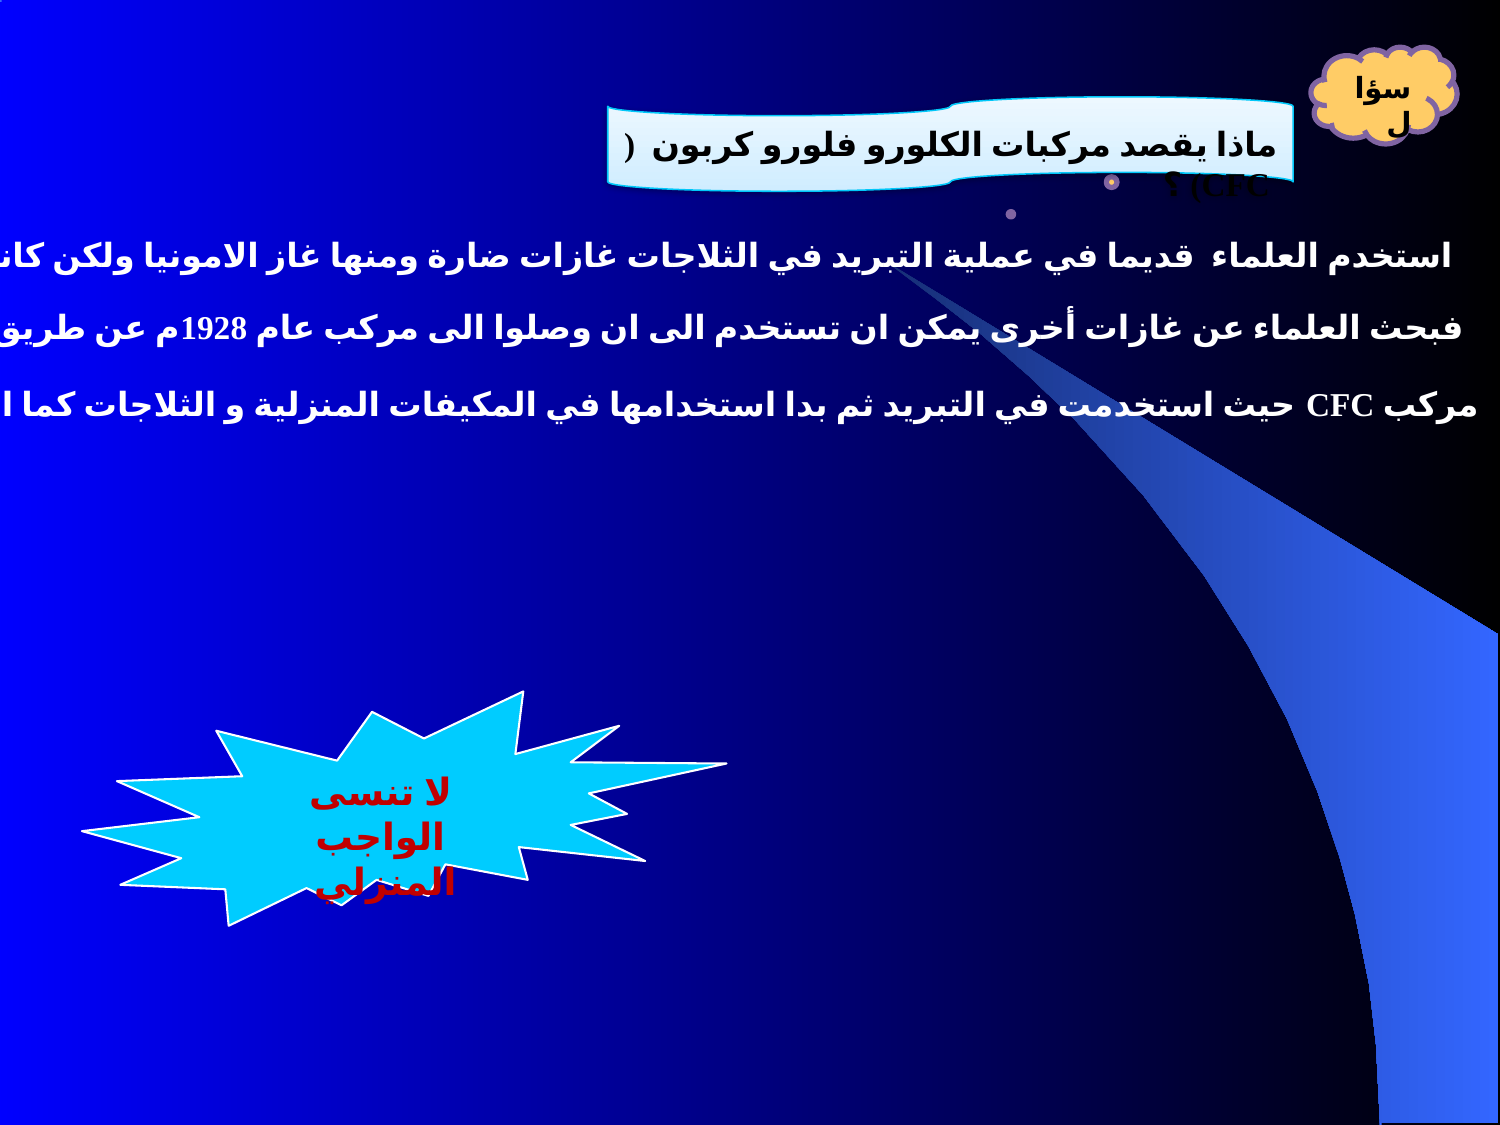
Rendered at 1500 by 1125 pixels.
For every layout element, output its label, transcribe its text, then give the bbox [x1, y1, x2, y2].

text_box سؤال [1106, 180, 1118, 188]
text_box سؤال [1310, 47, 1458, 144]
text_box استخدم العلماء قديما في عملية التبريد في الثلاجات غازات ضارة ومنها غاز الامونيا ولكن كانت أبخرته ذات رائحة كريهة [585, 211, 1470, 296]
text_box ماذا يقصد مركبات الكلورو فلورو كربون ( CFC) ؟ [606, 96, 1294, 193]
text_box مركب CFC حيث استخدمت في التبريد ثم بدا استخدامها في المكيفات المنزلية و الثلاجات كما استخدمت في دفع الرذاذ من علب الرش . [609, 361, 1494, 446]
text_box فبحث العلماء عن غازات أخرى يمكن ان تستخدم الى ان وصلوا الى مركب عام 1928م عن طريق العالم توماس ميجلي الذي اكتشف [596, 284, 1480, 369]
text_box لا تنسى الواجب المنزلي [81, 691, 727, 926]
